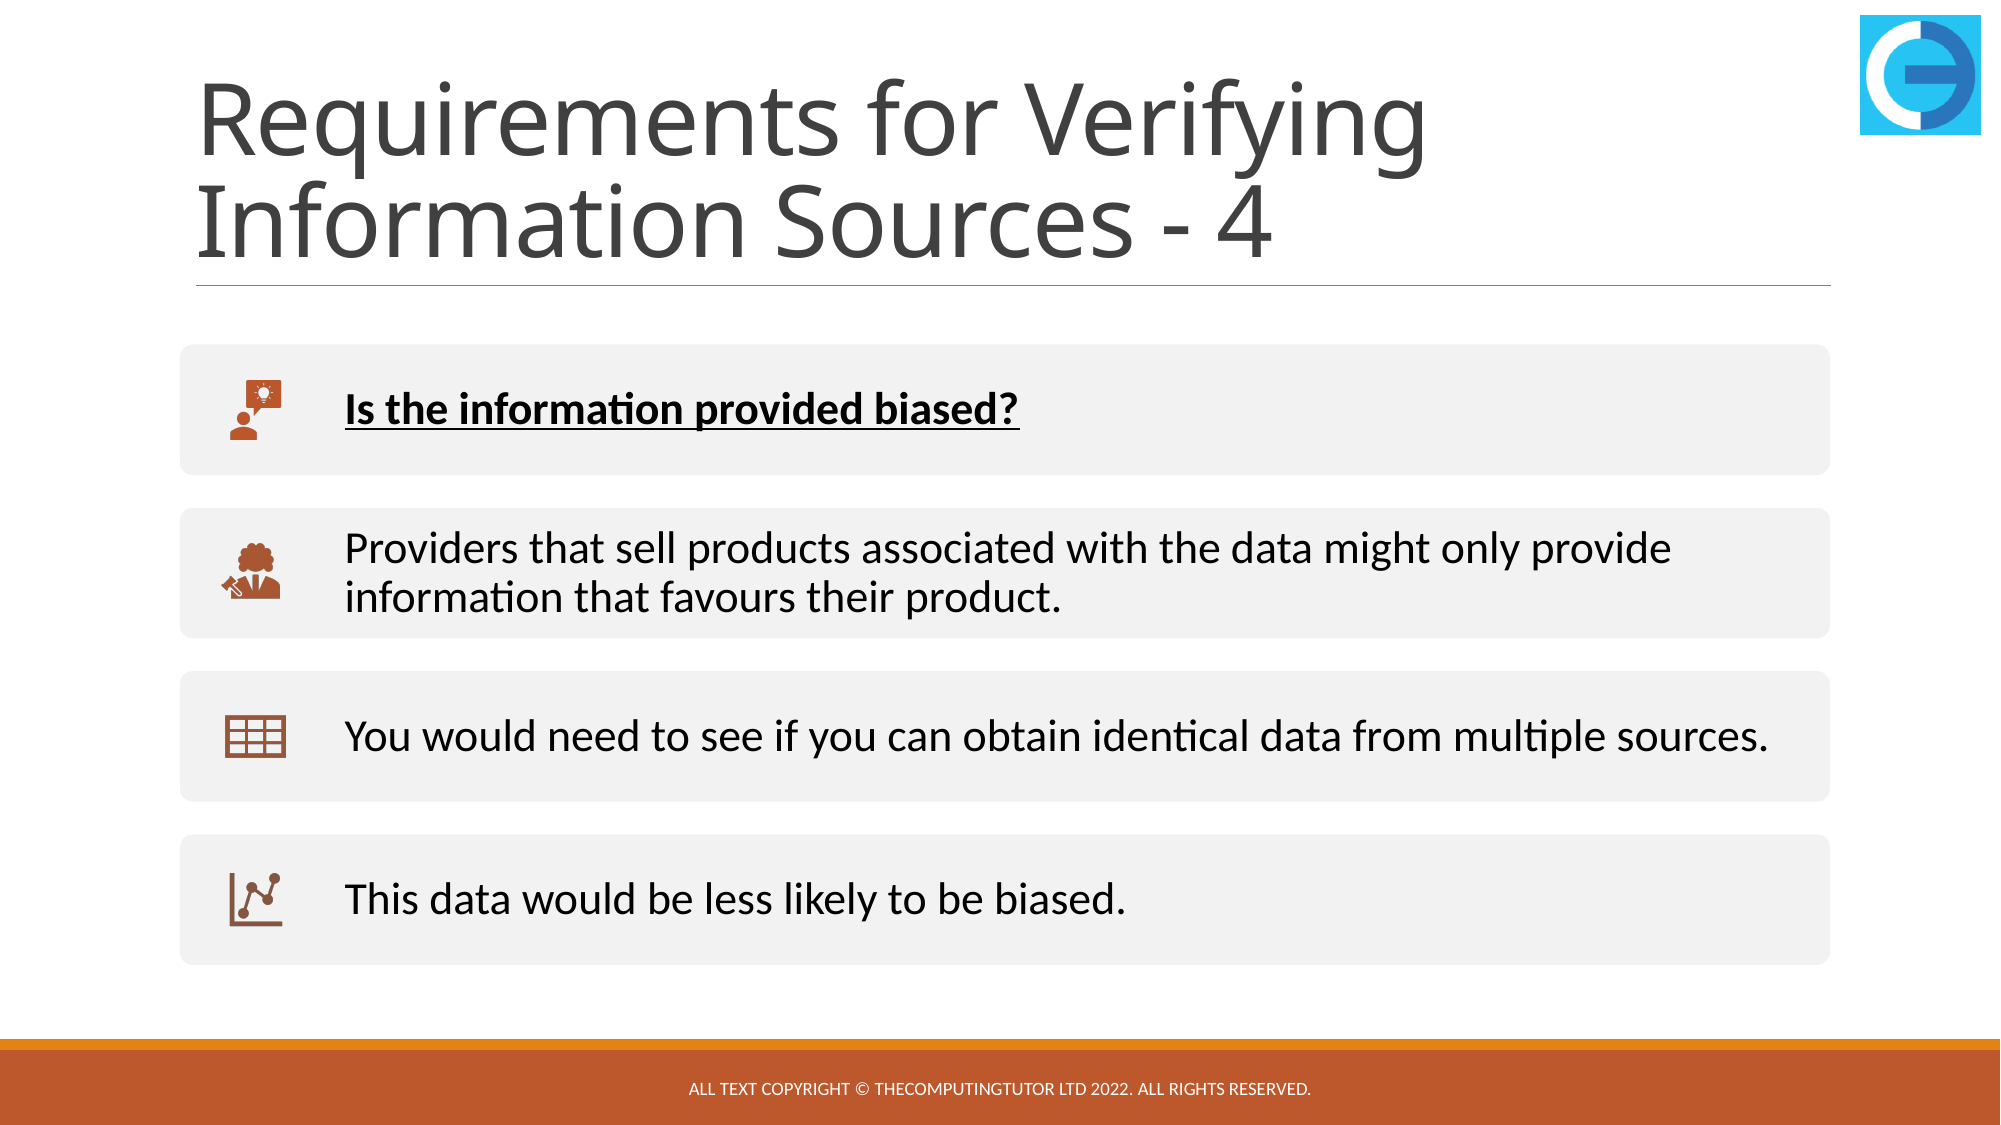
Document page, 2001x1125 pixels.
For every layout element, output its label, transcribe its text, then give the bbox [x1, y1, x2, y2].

picture [1860, 15, 1981, 135]
title Requirements for Verifying Information Sources - 4 [180, 47, 1830, 285]
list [179, 343, 1831, 966]
footer All text copyright © TheComputingTutor Ltd 2022. All rights Reserved. [604, 1059, 1396, 1120]
